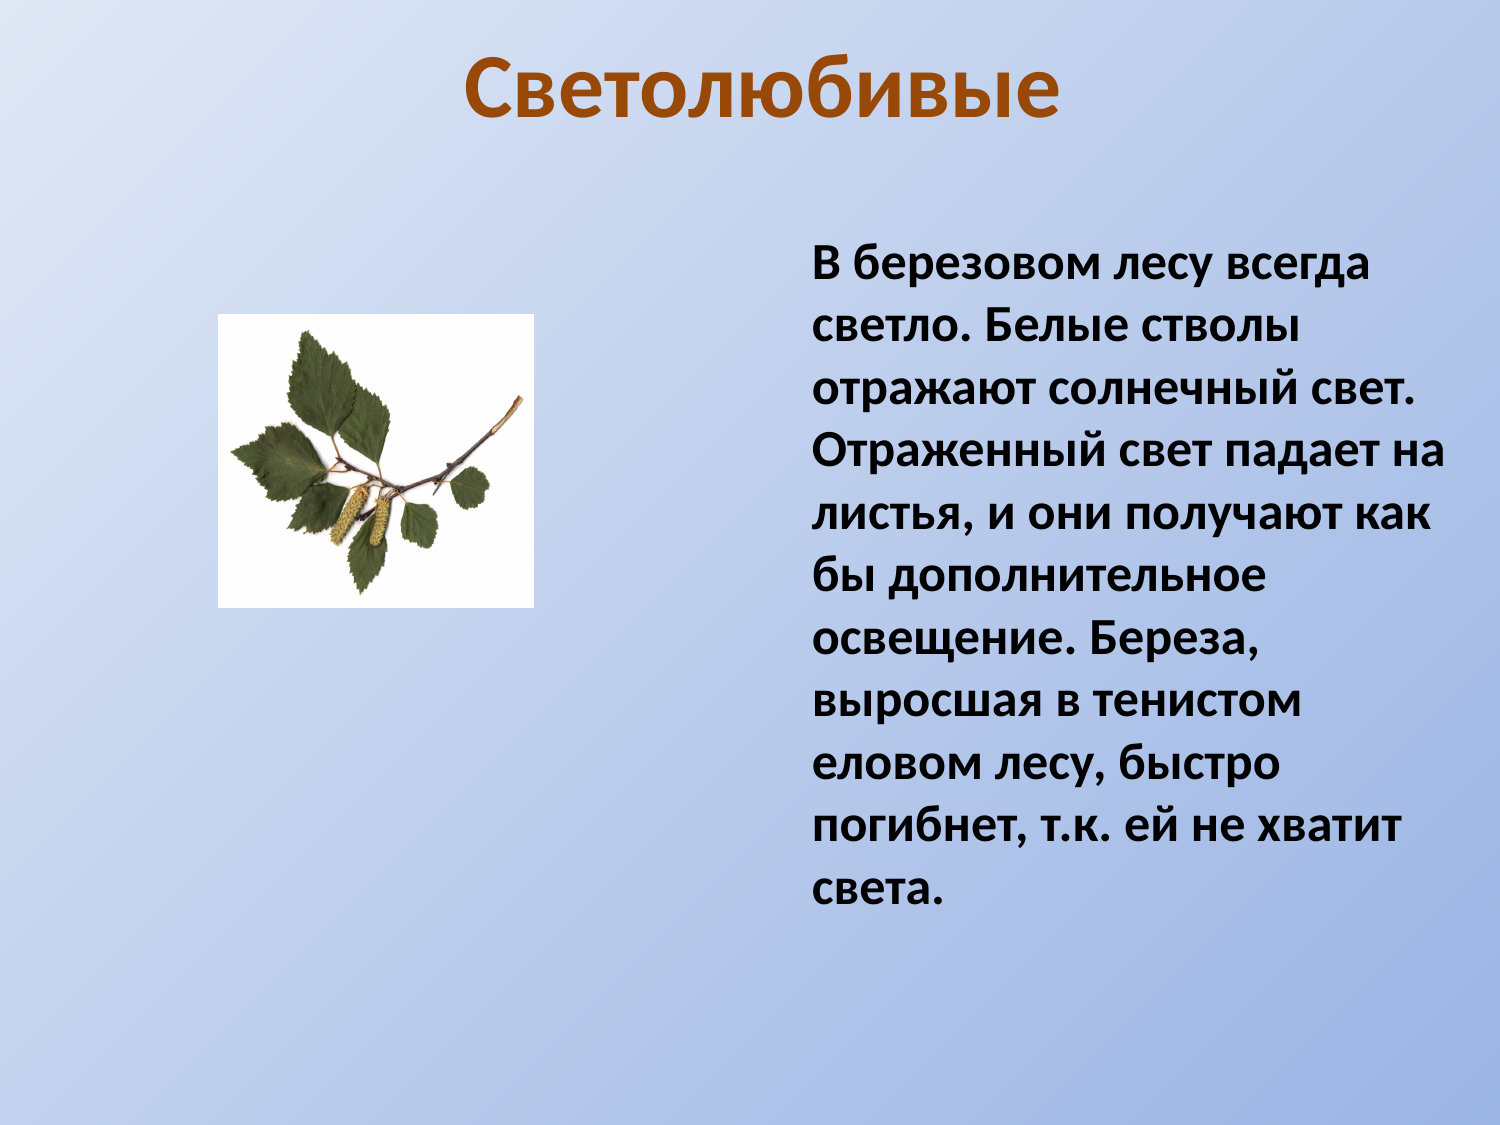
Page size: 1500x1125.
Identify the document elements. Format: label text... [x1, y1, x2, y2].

title Светолюбивые [88, 0, 1439, 161]
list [218, 314, 534, 609]
text_box В березовом лесу всегда светло. Белые стволы отражают солнечный свет. Отраженный свет падает на листья, и они получают как бы дополнительное освещение. Береза, выросшая в тенистом еловом лесу, быстро погибнет, т.к. ей не хватит света. [797, 219, 1500, 922]
